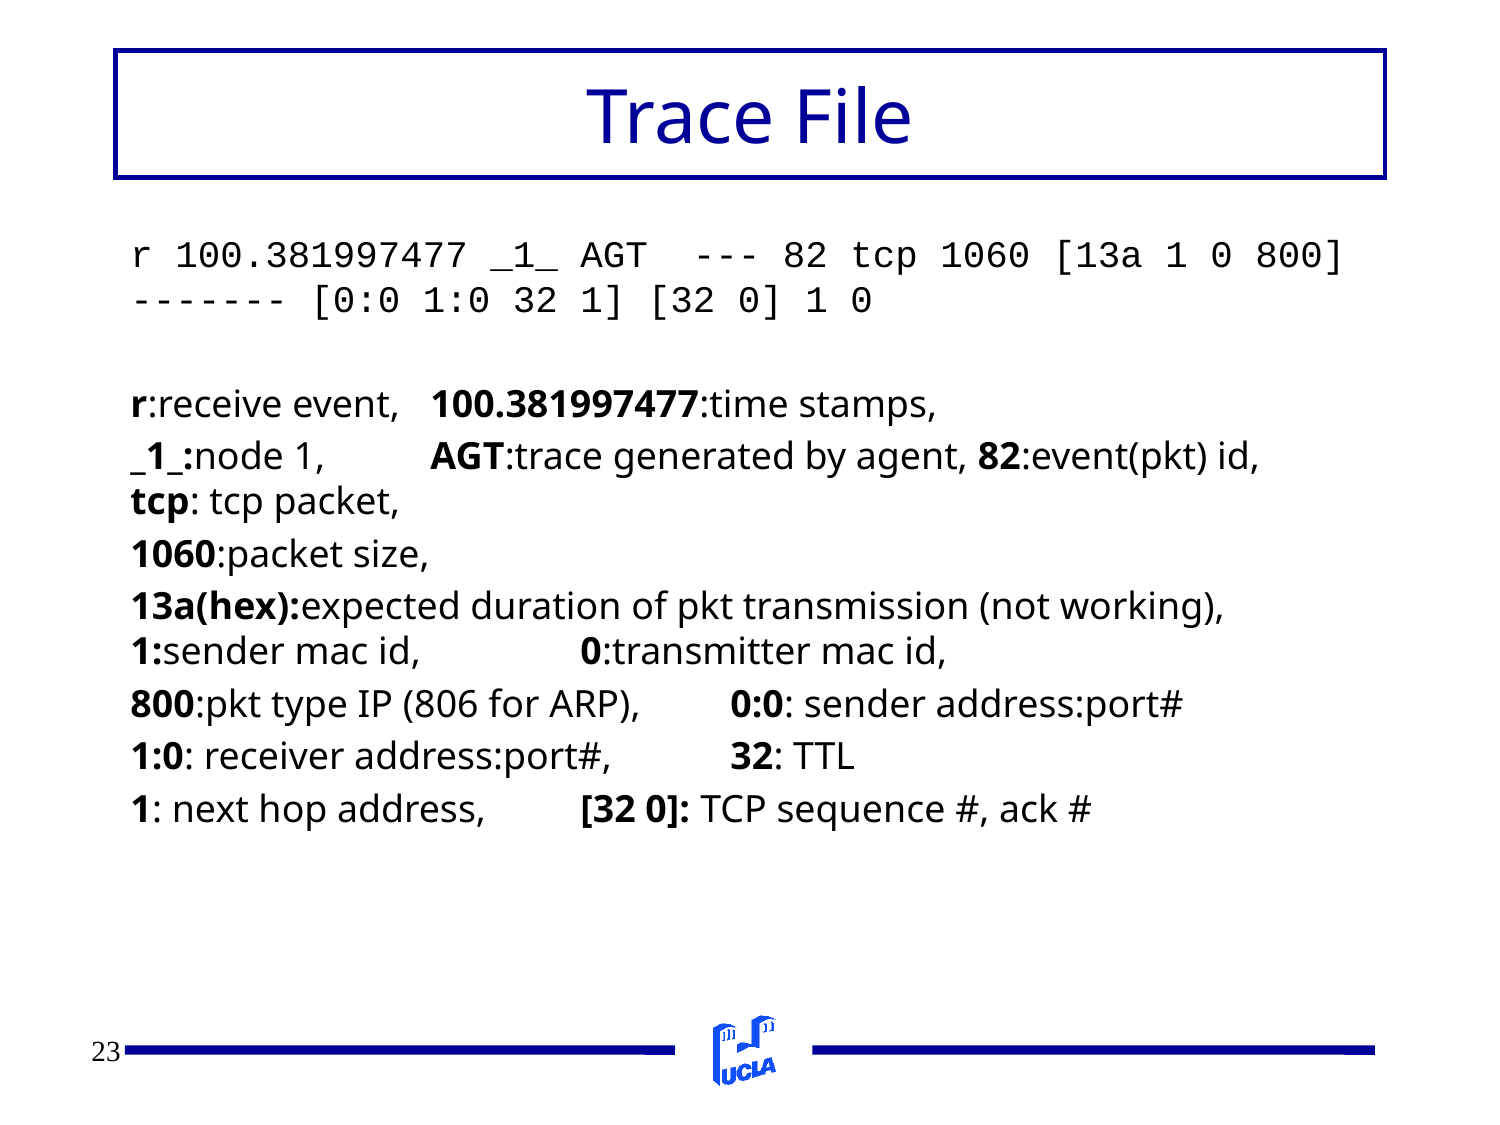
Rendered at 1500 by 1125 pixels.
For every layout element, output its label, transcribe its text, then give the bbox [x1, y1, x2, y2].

picture [704, 1012, 785, 1090]
slide_number 23 [62, 1024, 151, 1076]
title Trace File [113, 48, 1387, 180]
list r 100.381997477 _1_ AGT --- 82 tcp 1060 [13a 1 0 800] ------- [0:0 1:0 32 1] [32 0] 1 0 r:receive event, 100.381997477:time stamps, _1_:node 1, AGT:trace generated by agent, 82:event(pkt) id, tcp: tcp packet, 1060:packet size, 13a(hex):expected duration of pkt transmission (not working), 1:sender mac id, 0:transmitter mac id, 800:pkt type IP (806 for ARP), 0:0: sender address:port# 1:0: receiver address:port#, 32: TTL 1: next hop address, [32 0]: TCP sequence #, ack # [115, 221, 1386, 1001]
